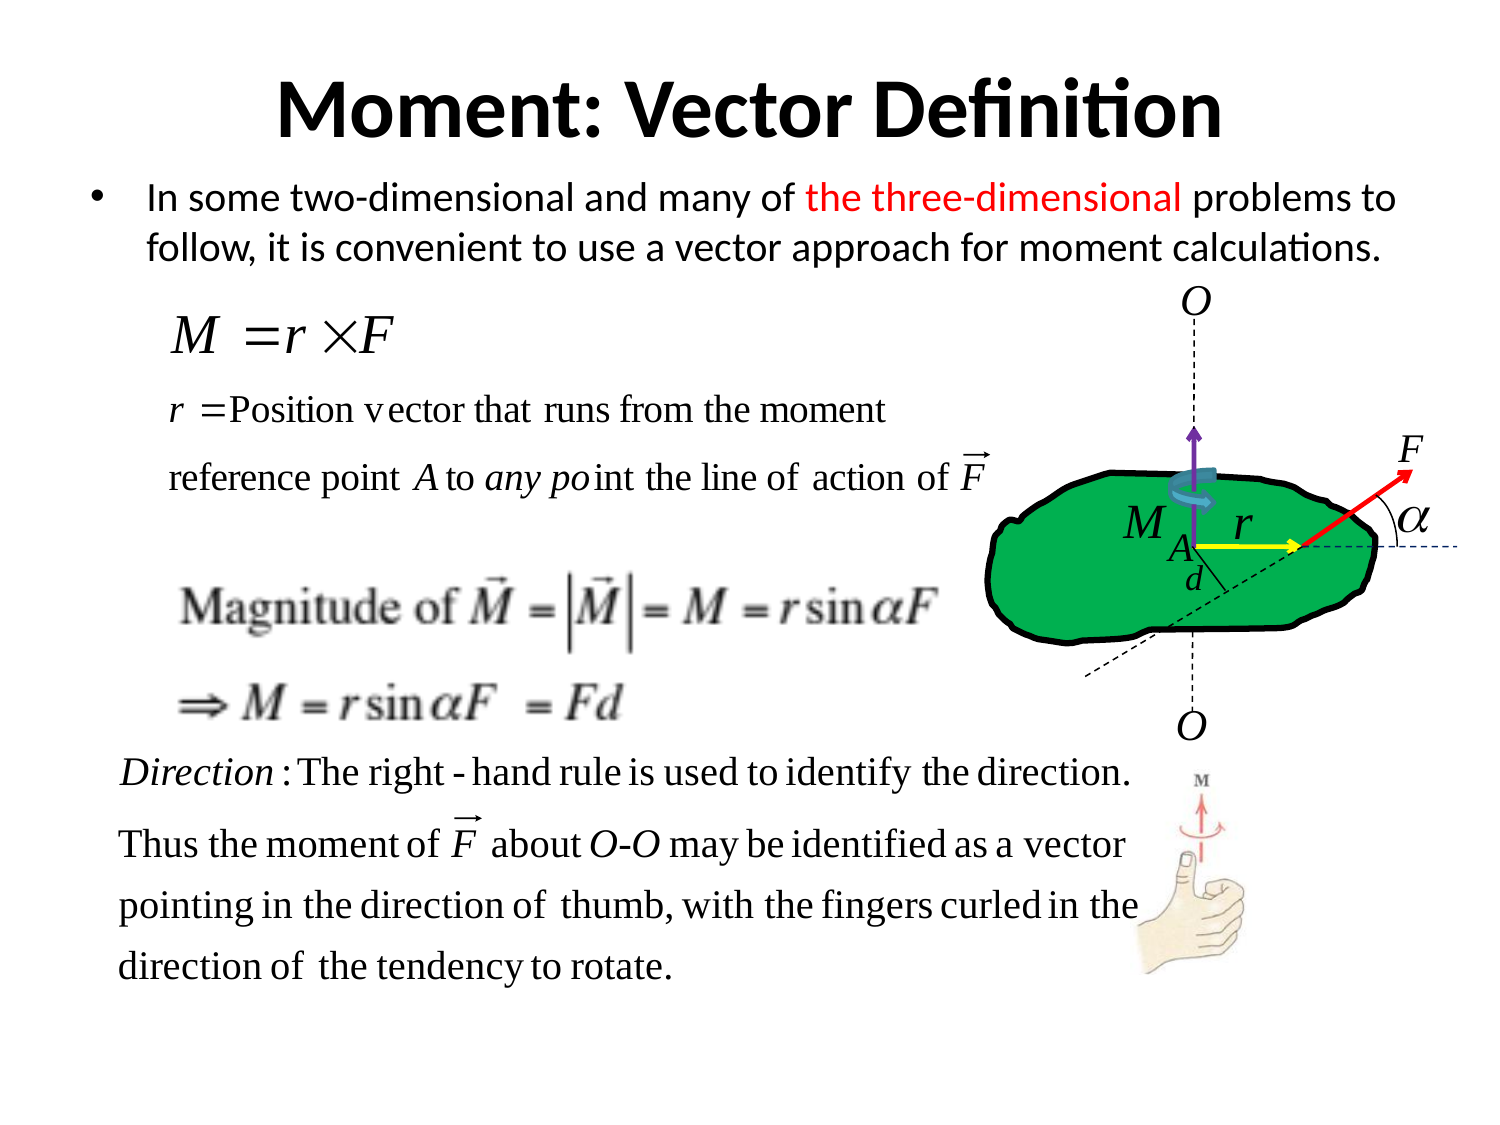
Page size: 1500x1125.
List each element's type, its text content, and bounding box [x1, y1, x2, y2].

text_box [172, 562, 943, 725]
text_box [112, 746, 1158, 998]
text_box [162, 287, 412, 363]
title Moment: Vector Definition [75, 45, 1425, 163]
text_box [987, 274, 1458, 976]
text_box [162, 387, 982, 506]
list In some two-dimensional and many of the three-dimensional problems to follow, it is convenient to use a vector approach for moment calculations. [75, 163, 1425, 1005]
